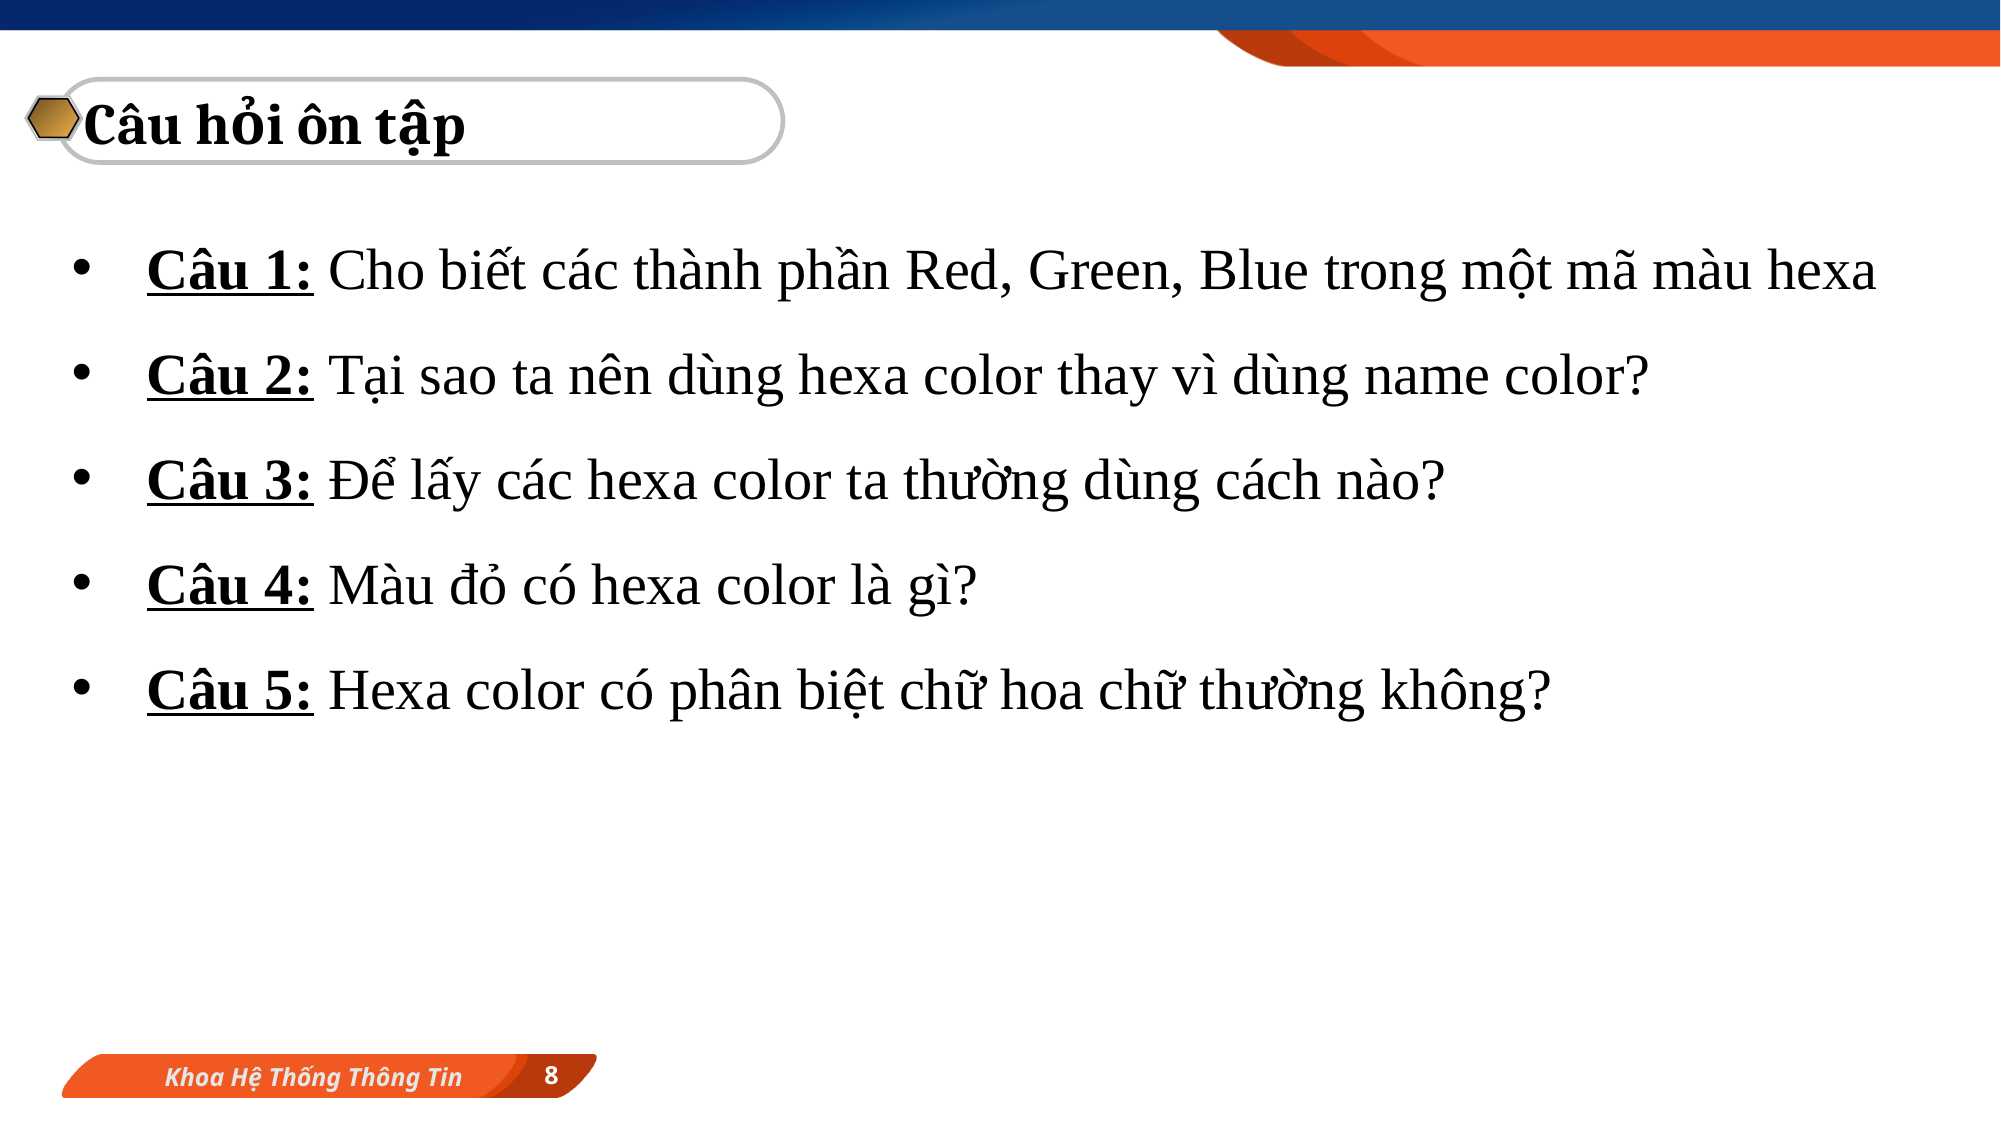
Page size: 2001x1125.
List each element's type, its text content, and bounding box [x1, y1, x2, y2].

slide_number 8 [508, 1046, 574, 1106]
footer Khoa Hệ Thống Thông Tin [119, 1054, 508, 1098]
picture [0, 0, 2001, 71]
picture [34, 1017, 624, 1125]
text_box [24, 78, 784, 163]
text_box Câu 1: Cho biết các thành phần Red, Green, Blue trong một mã màu hexa Câu 2: Tại sao ta nên dùng hexa color thay vì dùng name color? Câu 3: Để lấy các hexa color ta thường dùng cách nào? Câu 4: Màu đỏ có hexa color là gì? Câu 5: Hexa color có phân biệt chữ hoa chữ thường không? [56, 188, 1954, 729]
